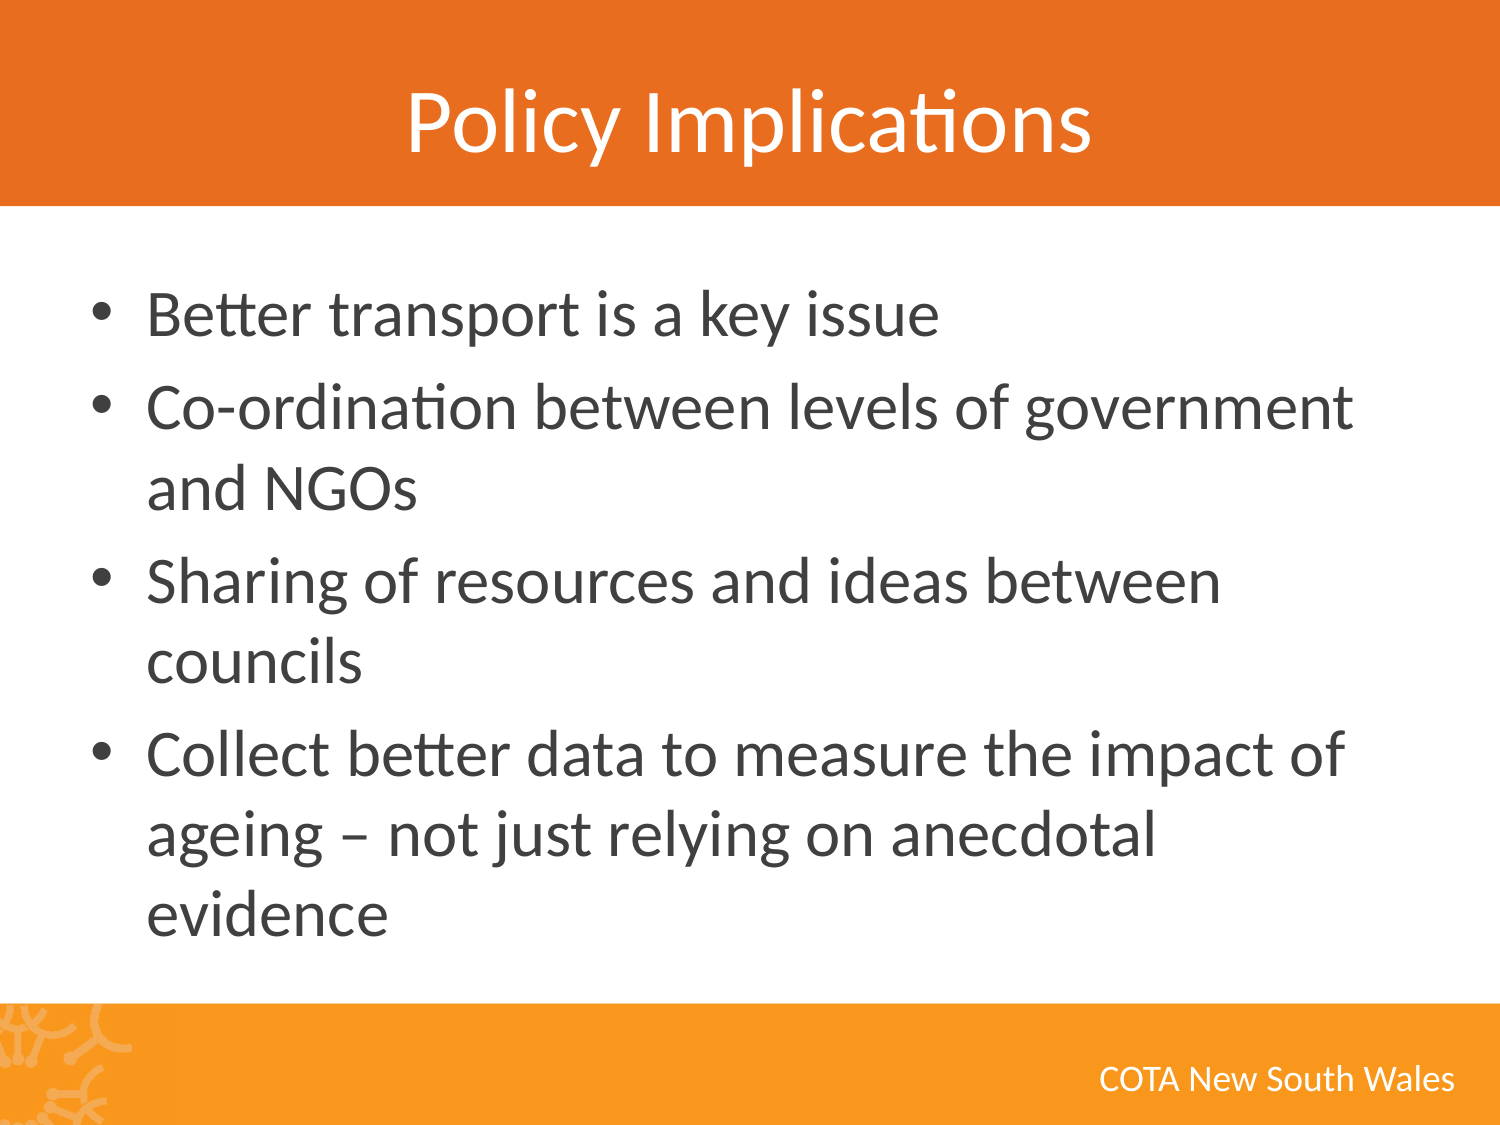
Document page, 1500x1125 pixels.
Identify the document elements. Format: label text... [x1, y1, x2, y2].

title Policy Implications [0, 0, 1500, 233]
picture [0, 1002, 1500, 1125]
list Better transport is a key issue Co-ordination between levels of government and NGOs Sharing of resources and ideas between councils Collect better data to measure the impact of ageing – not just relying on anecdotal evidence [75, 262, 1425, 997]
